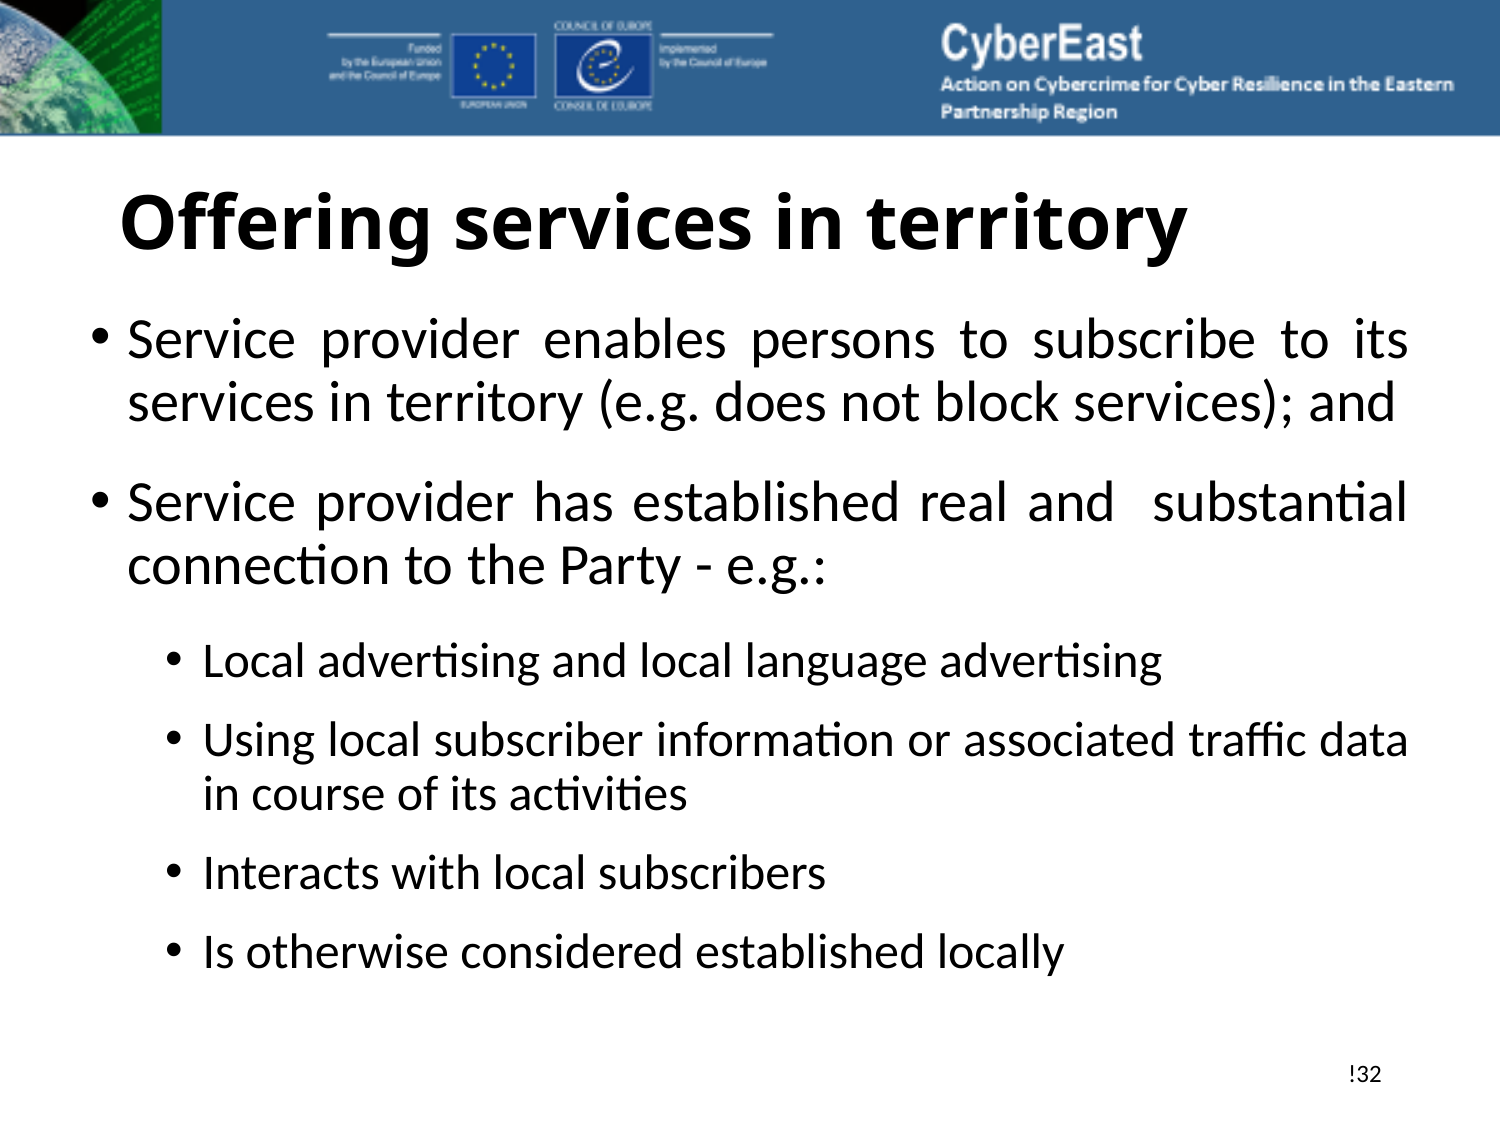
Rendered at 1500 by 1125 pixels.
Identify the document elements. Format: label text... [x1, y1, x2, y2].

title Offering services in territory [103, 116, 1397, 300]
list Service provider enables persons to subscribe to its services in territory (e.g. does not block services); and Service provider has established real and substantial connection to the Party - e.g.: Local advertising and local language advertising Using local subscriber information or associated traffic data in course of its activities Interacts with local subscribers Is otherwise considered established locally [75, 300, 1425, 1043]
picture [0, 0, 1500, 1125]
slide_number !32 [1059, 1042, 1397, 1103]
